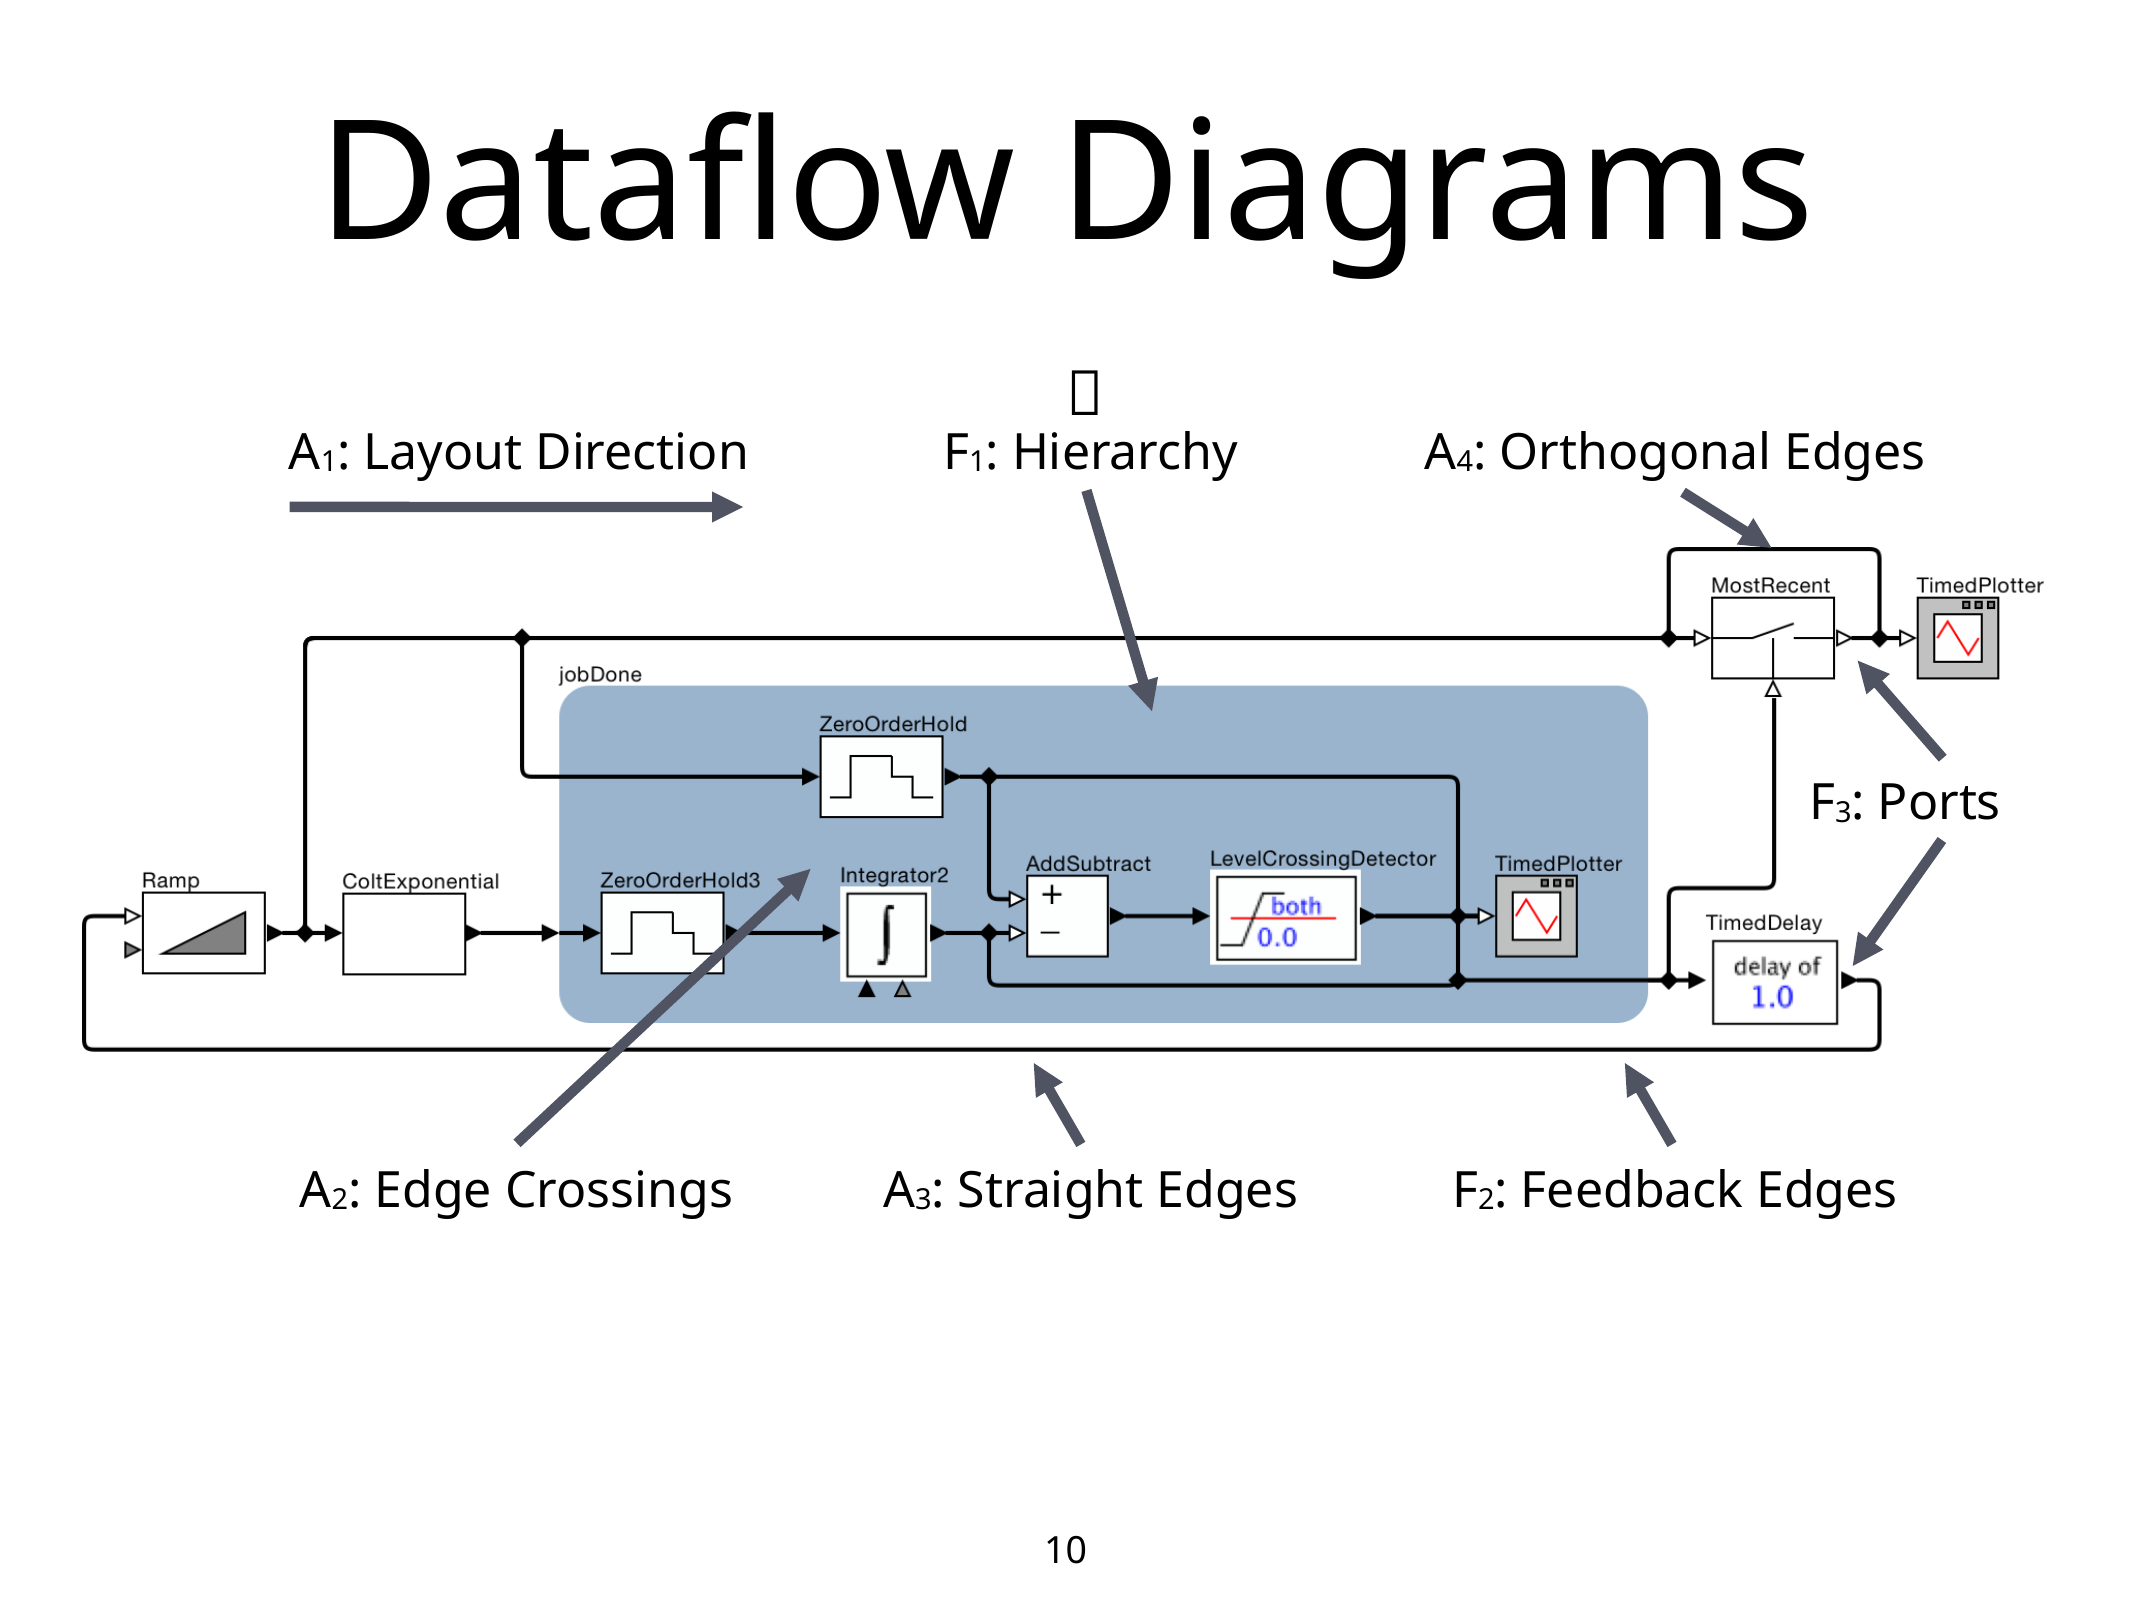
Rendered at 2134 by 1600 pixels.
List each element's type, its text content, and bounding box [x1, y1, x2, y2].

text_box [1421, 410, 1930, 549]
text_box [936, 410, 1246, 712]
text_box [876, 1062, 1306, 1226]
text_box ✅ [1058, 344, 1113, 403]
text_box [288, 410, 751, 508]
slide_number 10 [1034, 1517, 1097, 1581]
picture [82, 547, 2051, 1053]
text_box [1801, 660, 2010, 967]
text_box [288, 868, 811, 1226]
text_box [1436, 1062, 1914, 1226]
title Dataflow Diagrams [155, 0, 1978, 351]
